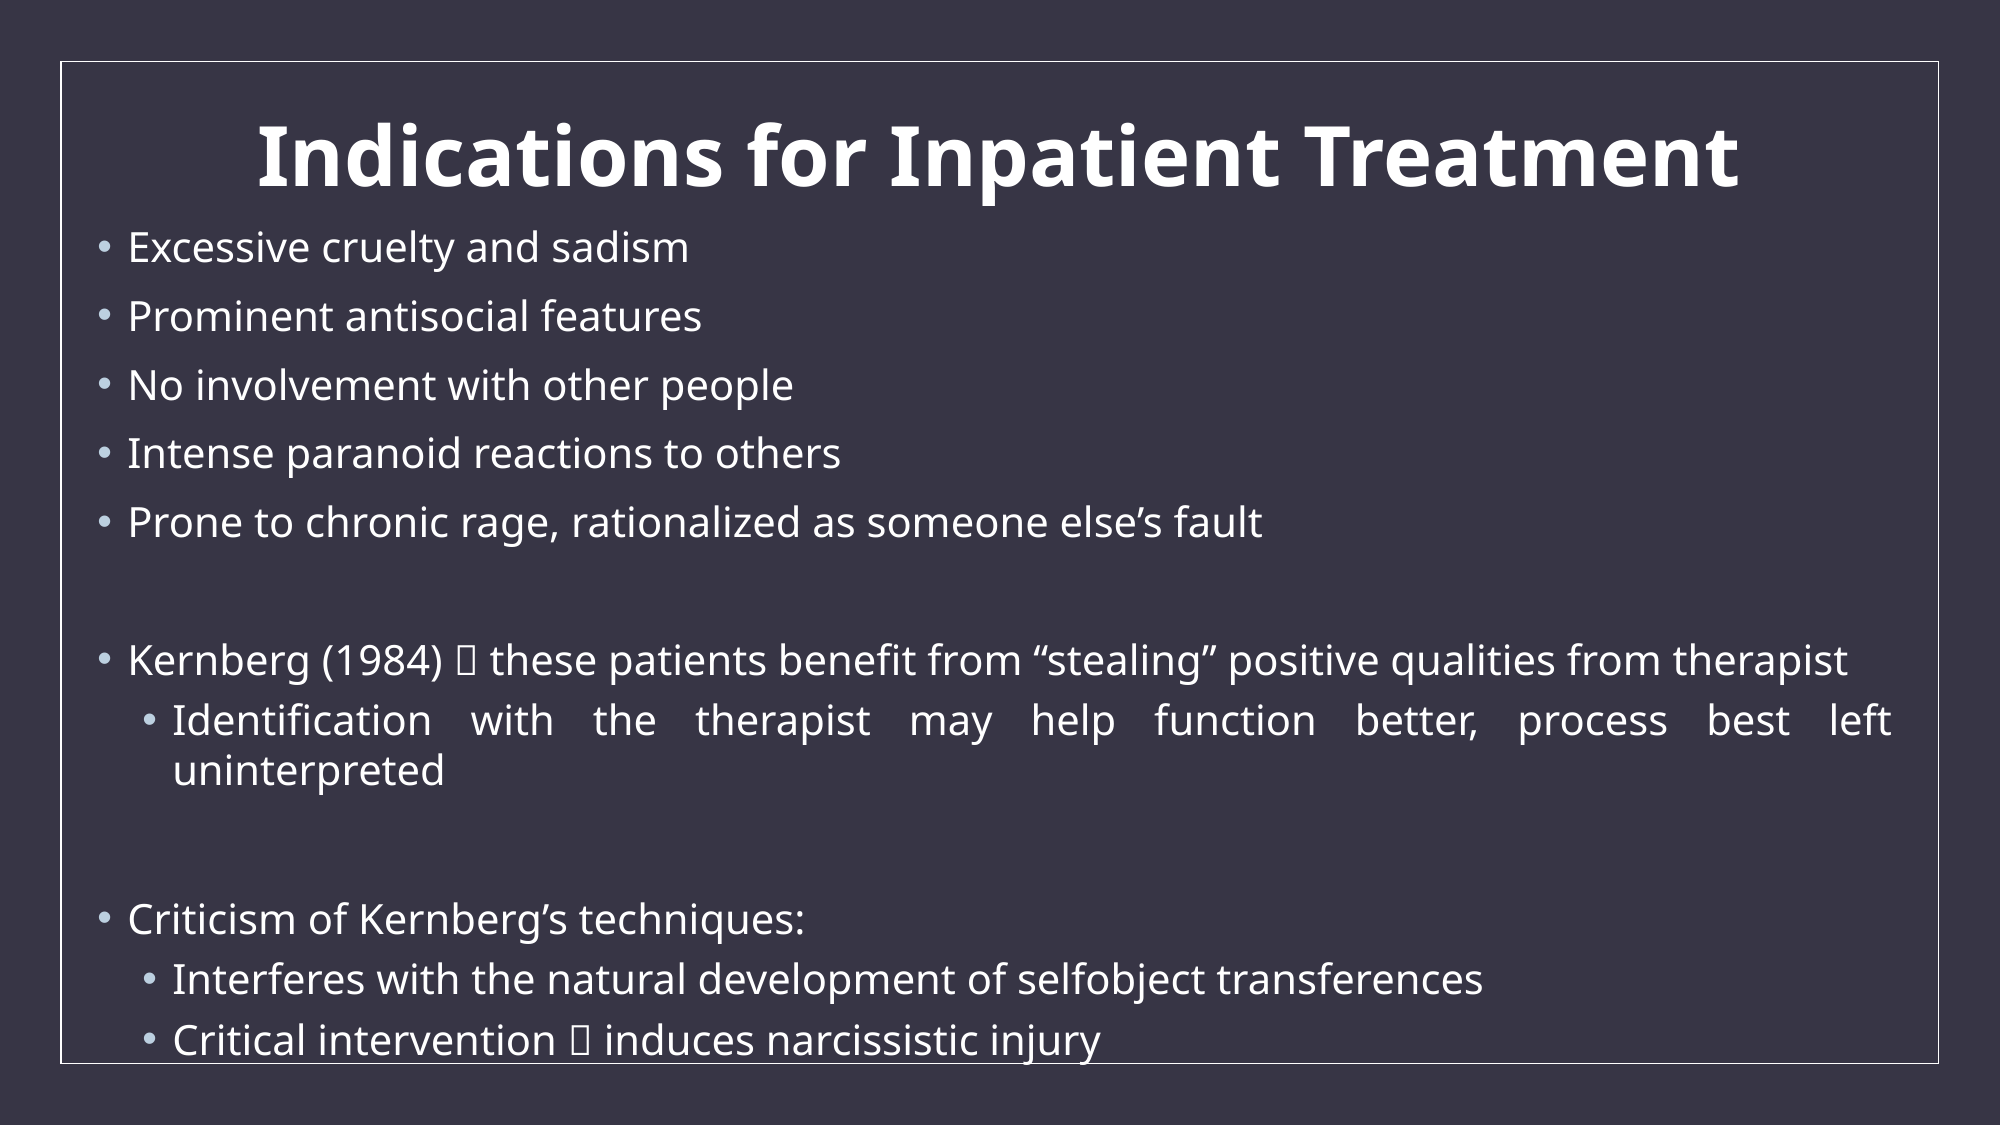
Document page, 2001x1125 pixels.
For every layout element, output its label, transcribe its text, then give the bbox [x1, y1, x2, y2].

list Excessive cruelty and sadism Prominent antisocial features No involvement with other people Intense paranoid reactions to others Prone to chronic rage, rationalized as someone else’s fault Kernberg (1984)  these patients benefit from “stealing” positive qualities from therapist Identification with the therapist may help function better, process best left uninterpreted Criticism of Kernberg’s techniques: Interferes with the natural development of selfobject transferences Critical intervention  induces narcissistic injury [82, 213, 1908, 1046]
title Indications for Inpatient Treatment [174, 105, 1825, 213]
